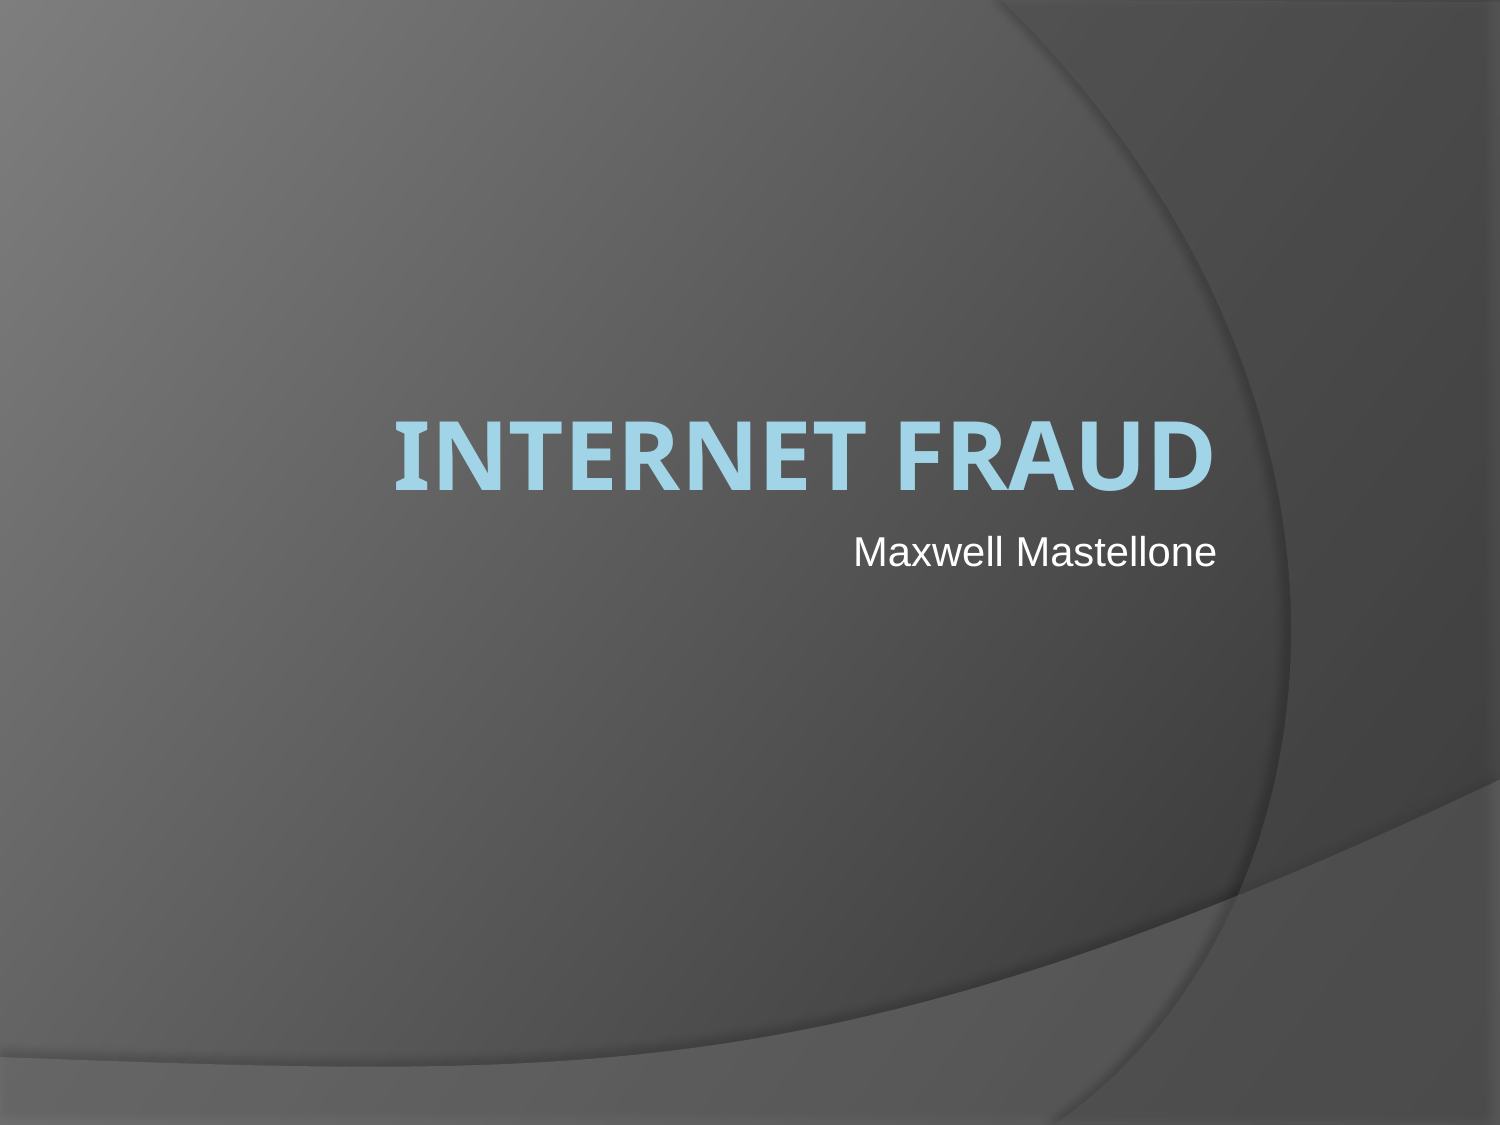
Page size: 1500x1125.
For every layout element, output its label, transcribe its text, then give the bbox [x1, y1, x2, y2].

title Internet Fraud [162, 387, 1226, 765]
subtitle Maxwell Mastellone [162, 387, 1225, 575]
